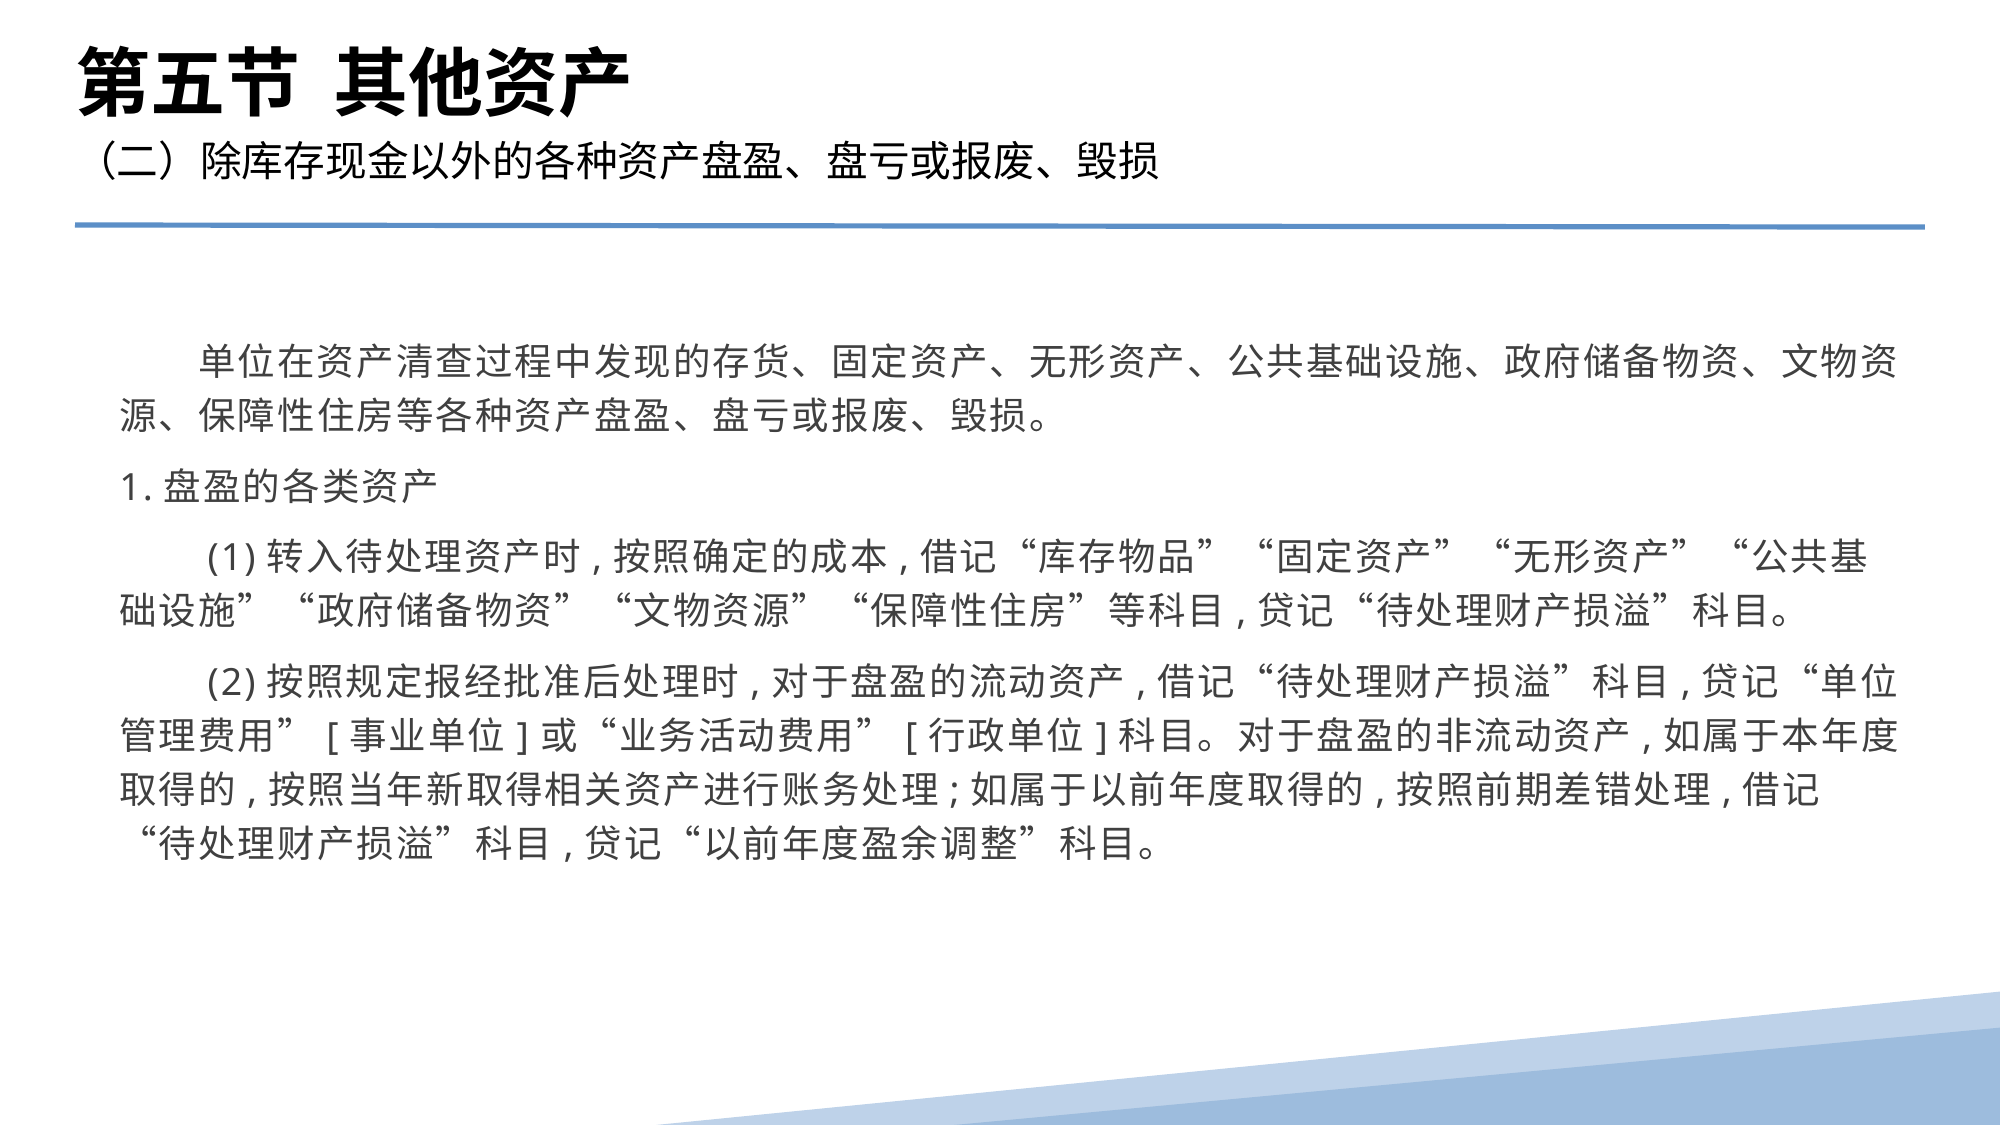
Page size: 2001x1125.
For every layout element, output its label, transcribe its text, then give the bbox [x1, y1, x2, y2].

text_box 第五节 其他资产 [75, 24, 1925, 124]
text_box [74, 224, 1925, 228]
text_box （二）除库存现金以外的各种资产盘盈、盘亏或报废、毁损 [75, 124, 1925, 200]
text_box 单位在资产清查过程中发现的存货、固定资产、无形资产、公共基础设施、政府储备物资、文物资源、保障性住房等各种资产盘盈、盘亏或报废、毁损。 1.盘盈的各类资产 (1)转入待处理资产时,按照确定的成本,借记“库存物品”“固定资产”“无形资产”“公共基础设施”“政府储备物资”“文物资源”“保障性住房”等科目,贷记“待处理财产损溢”科目。 (2)按照规定报经批准后处理时,对于盘盈的流动资产,借记“待处理财产损溢”科目,贷记“单位管理费用”[事业单位]或“业务活动费用”[行政单位]科目。对于盘盈的非流动资产,如属于本年度取得的,按照当年新取得相关资产进行账务处理;如属于以前年度取得的,按照前期差错处理,借记“待处理财产损溢”科目,贷记“以前年度盈余调整”科目。 [108, 255, 1912, 938]
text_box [656, 991, 2000, 1125]
